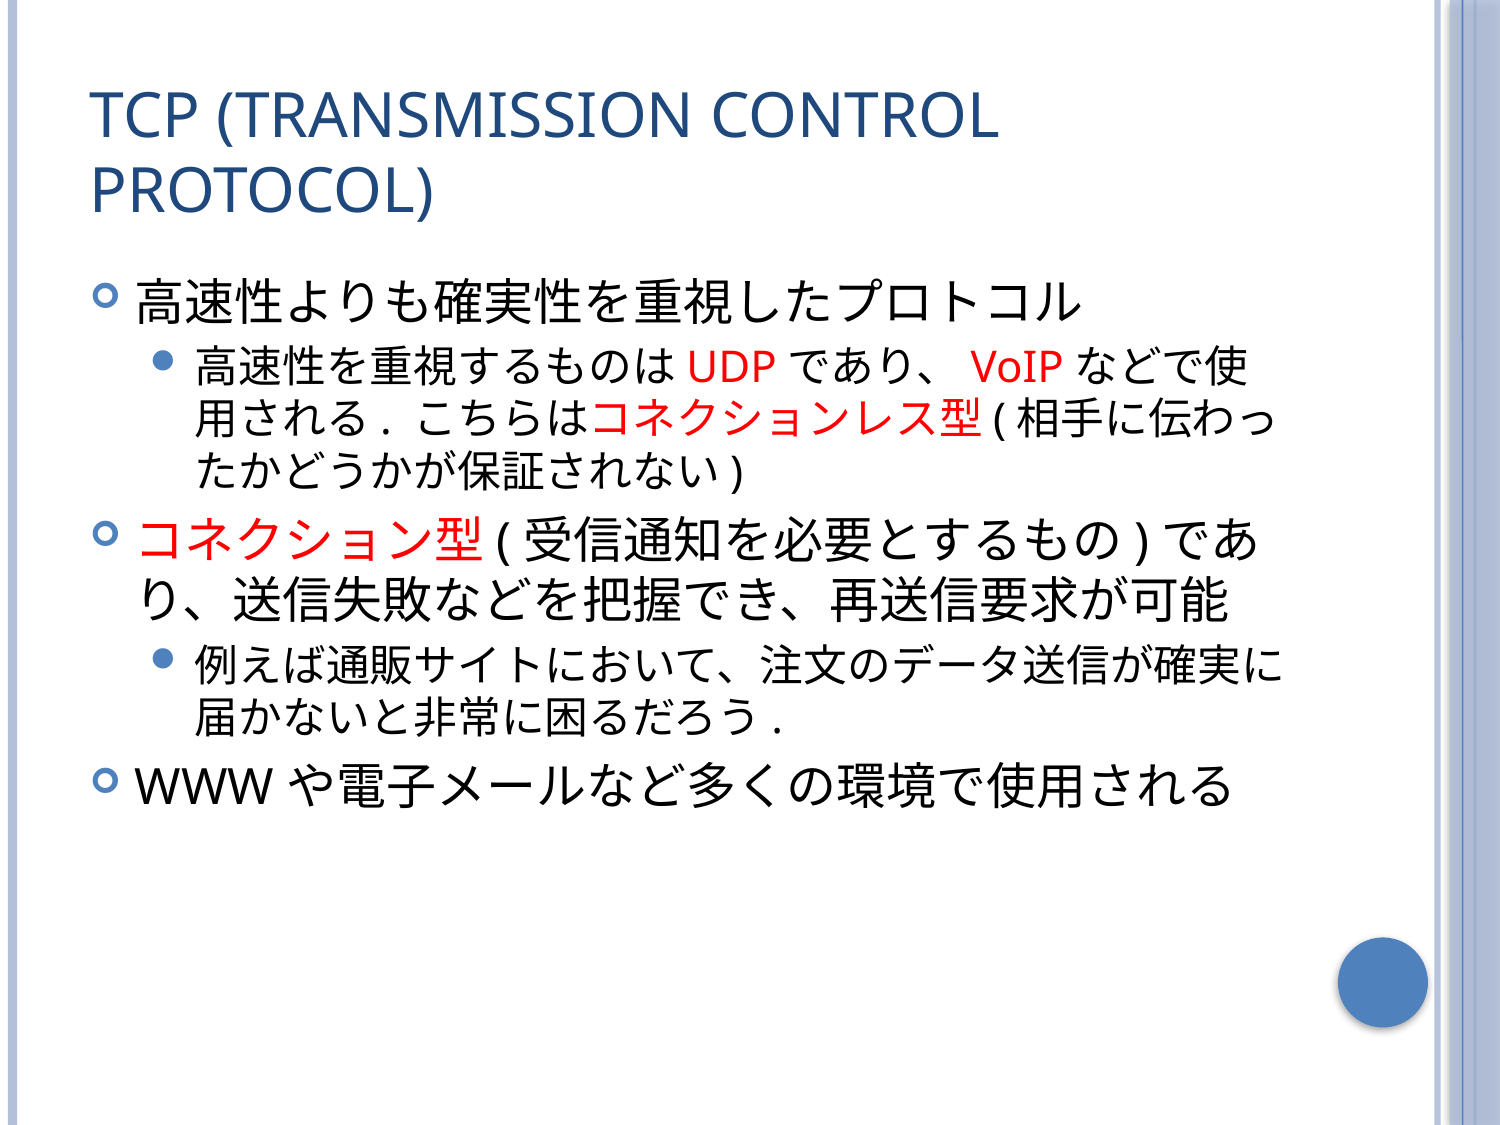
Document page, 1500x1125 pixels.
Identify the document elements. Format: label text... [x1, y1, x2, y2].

title TCP (Transmission Control Protocol) [75, 45, 1376, 233]
list 高速性よりも確実性を重視したプロトコル 高速性を重視するものはUDPであり、VoIPなどで使用される. こちらはコネクションレス型(相手に伝わったかどうかが保証されない) コネクション型(受信通知を必要とするもの)であり、送信失敗などを把握でき、再送信要求が可能 例えば通販サイトにおいて、注文のデータ送信が確実に届かないと非常に困るだろう. WWWや電子メールなど多くの環境で使用される [75, 262, 1300, 1062]
